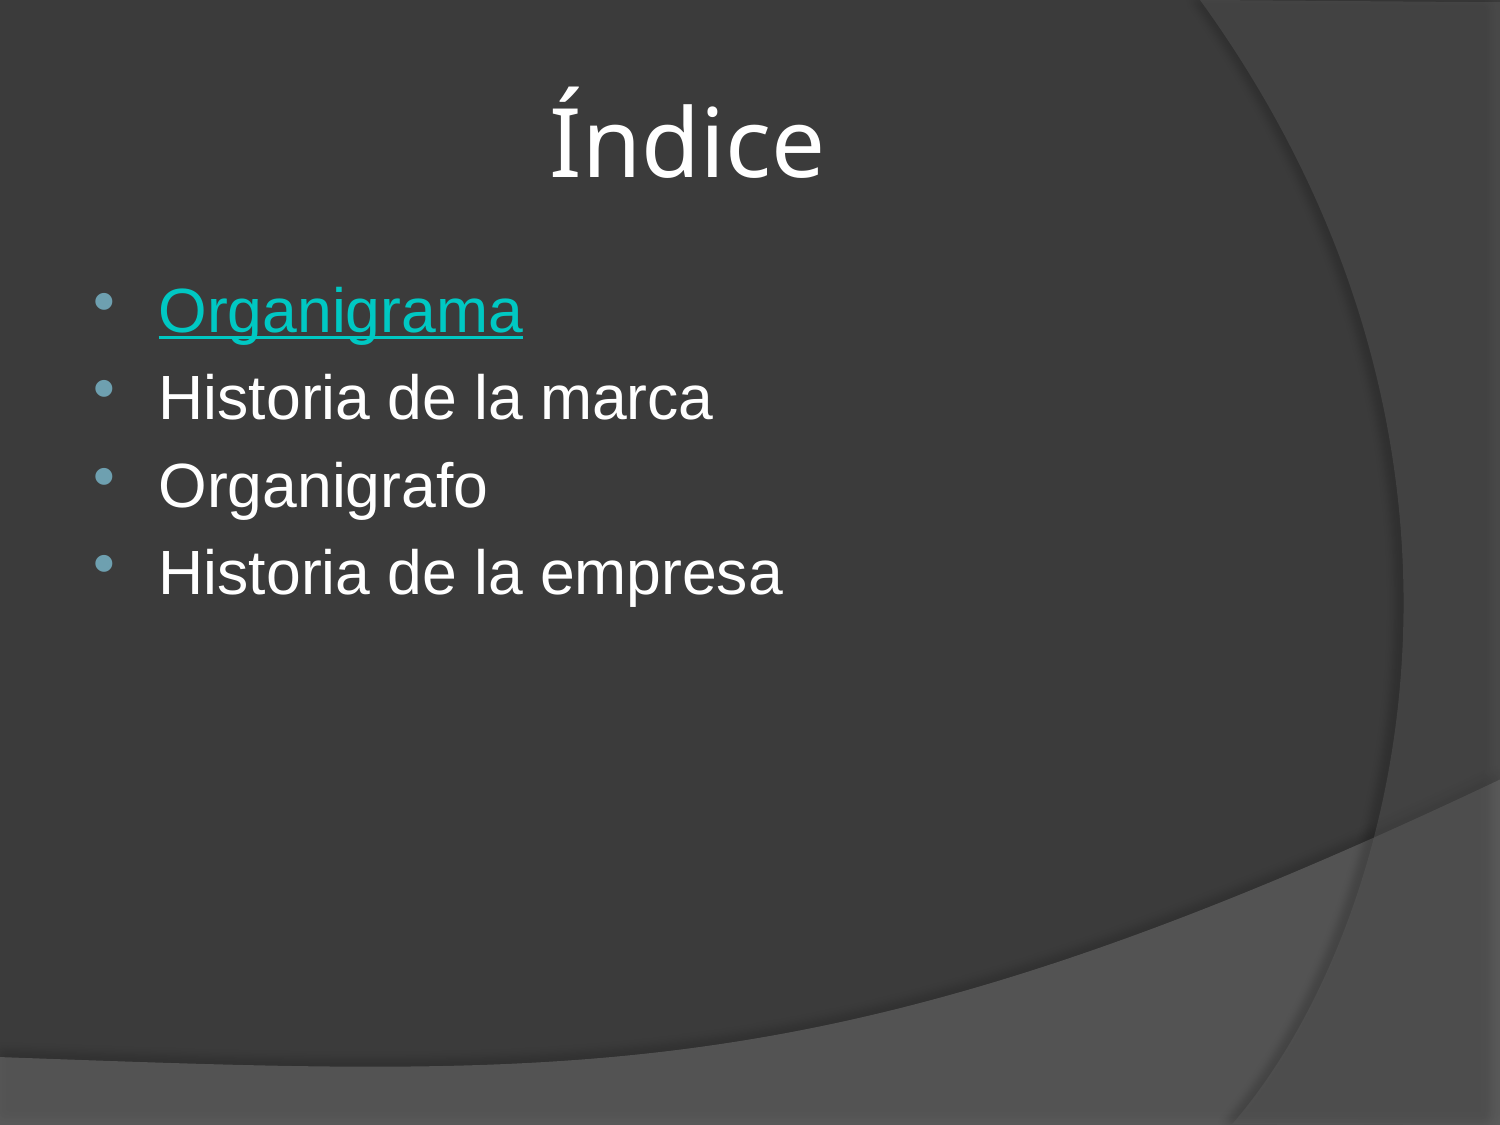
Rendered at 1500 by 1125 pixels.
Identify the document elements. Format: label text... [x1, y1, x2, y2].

list Organigrama Historia de la marca Organigrafo Historia de la empresa [75, 262, 1300, 1005]
title Índice [75, 45, 1300, 233]
